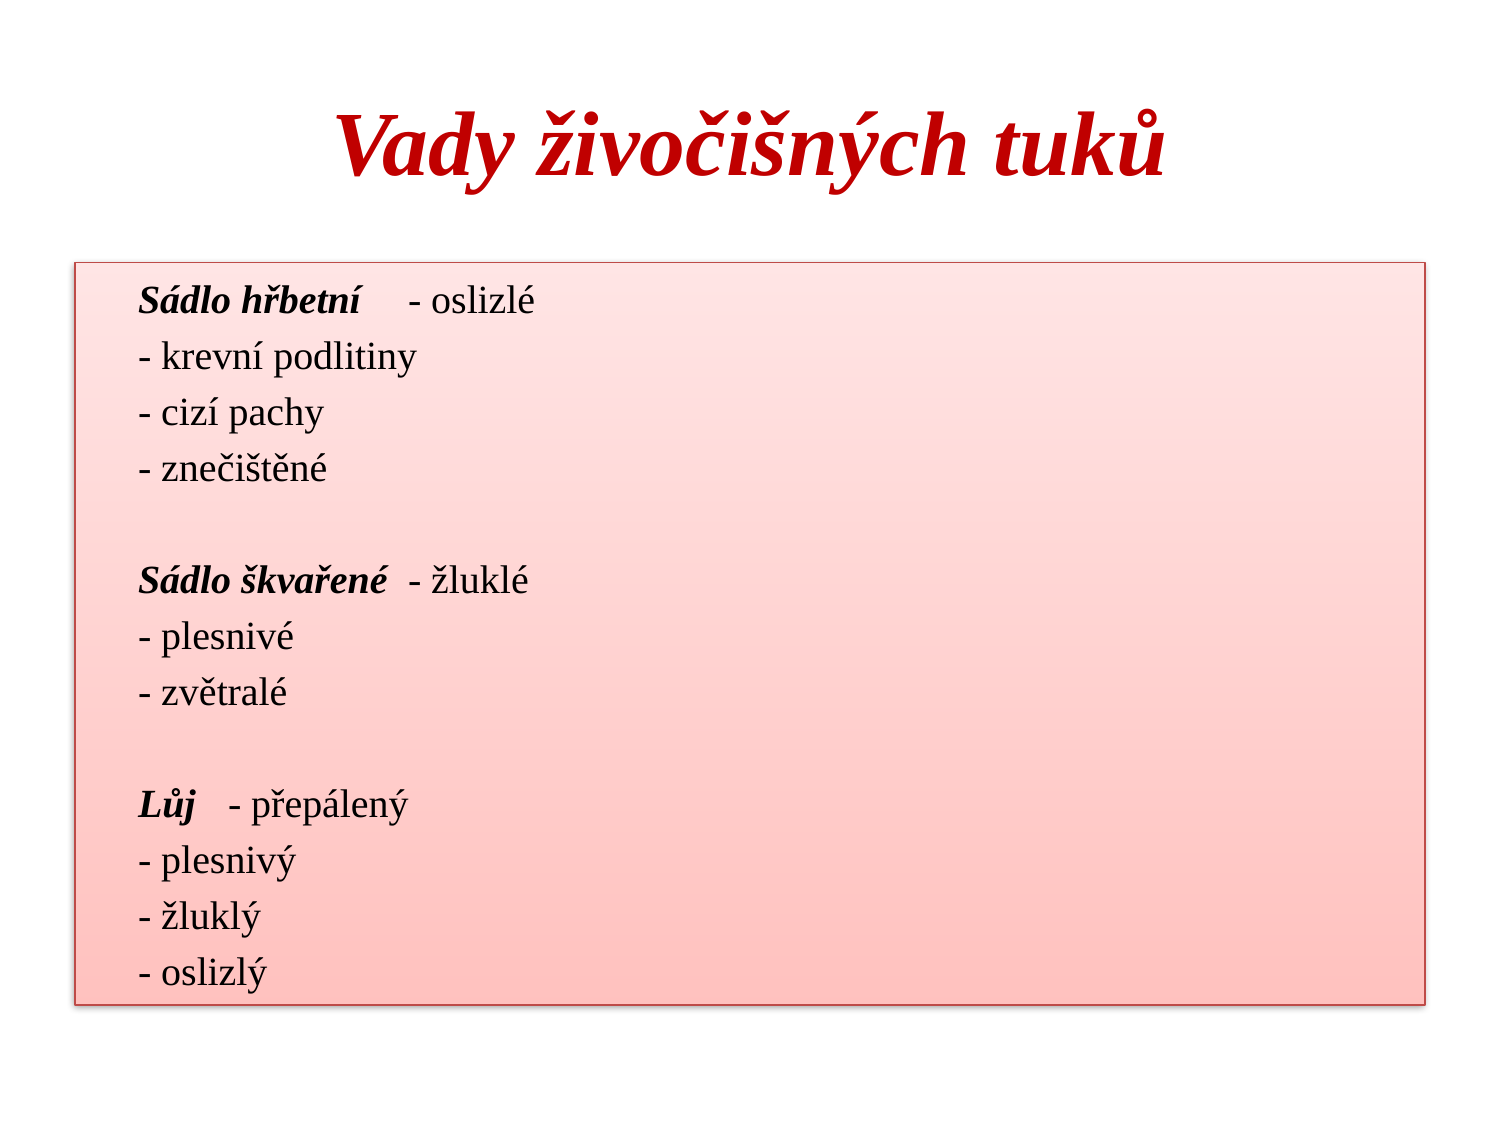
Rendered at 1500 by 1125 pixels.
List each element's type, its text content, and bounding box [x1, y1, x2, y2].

list Sádlo hřbetní - oslizlé - krevní podlitiny - cizí pachy - znečištěné Sádlo škvařené - žluklé - plesnivé - zvětralé Lůj - přepálený - plesnivý - žluklý - oslizlý [74, 262, 1426, 1006]
title Vady živočišných tuků [75, 45, 1425, 233]
